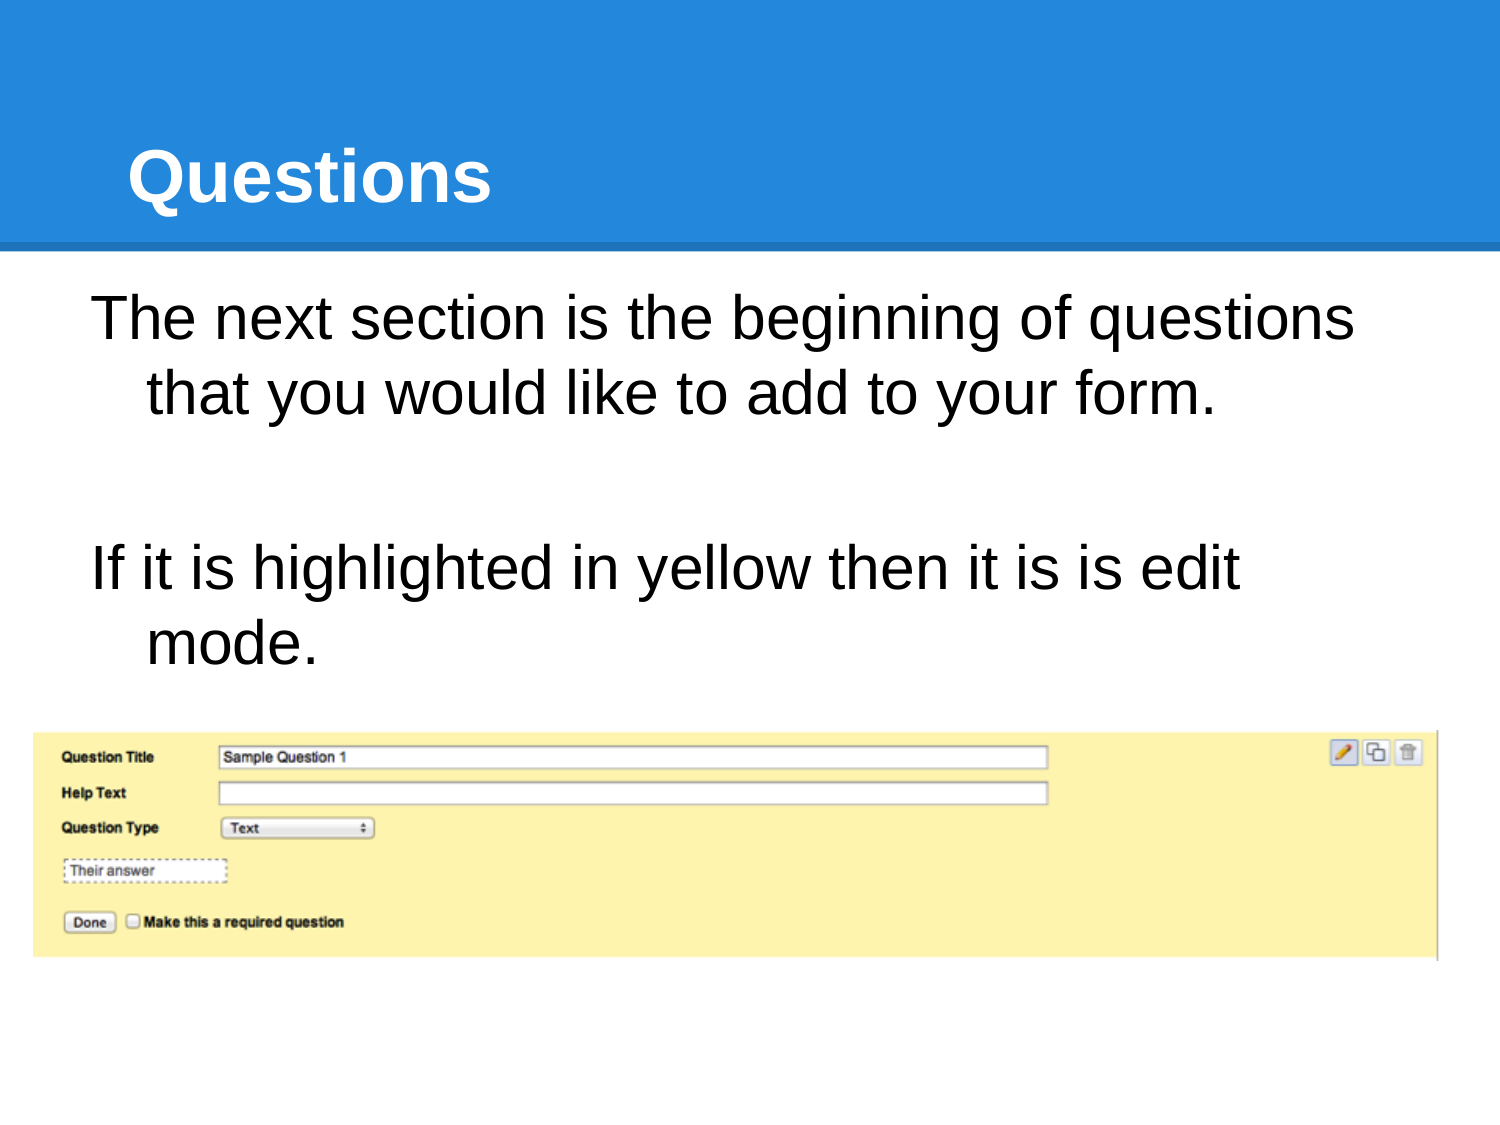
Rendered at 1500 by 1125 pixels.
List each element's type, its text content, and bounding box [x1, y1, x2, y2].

title Questions [75, 14, 1425, 233]
text_box [33, 730, 1440, 961]
list The next section is the beginning of questions that you would like to add to your form. If it is highlighted in yellow then it is is edit mode. [75, 262, 1425, 730]
